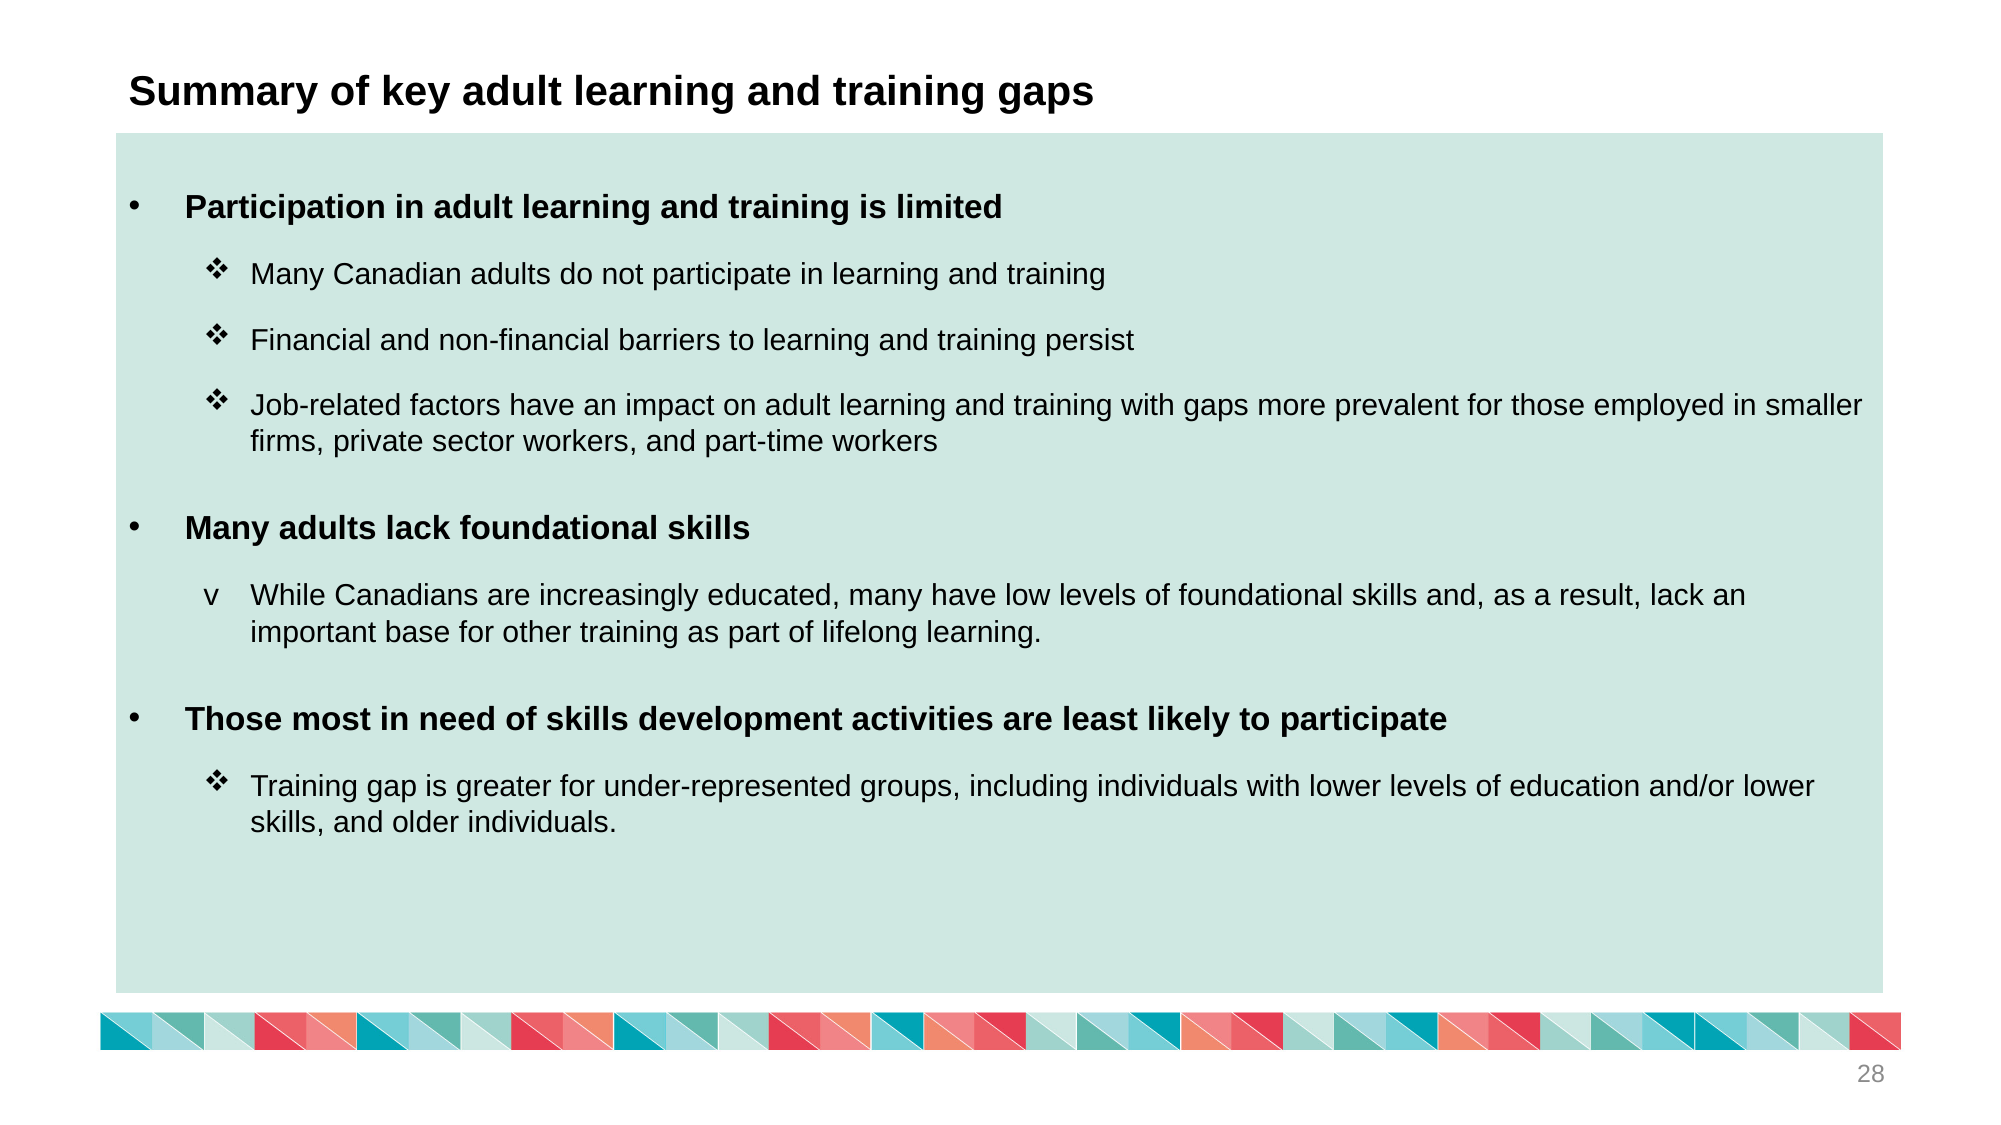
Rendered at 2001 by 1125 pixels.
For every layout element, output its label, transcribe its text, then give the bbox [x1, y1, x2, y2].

picture [0, 0, 2001, 1125]
text_box Summary of key adult learning and training gaps [113, 56, 1886, 129]
text_box Participation in adult learning and training is limited Many Canadian adults do not participate in learning and training Financial and non-financial barriers to learning and training persist Job-related factors have an impact on adult learning and training with gaps more prevalent for those employed in smaller firms, private sector workers, and part-time workers Many adults lack foundational skills While Canadians are increasingly educated, many have low levels of foundational skills and, as a result, lack an important base for other training as part of lifelong learning. Those most in need of skills development activities are least likely to participate Training gap is greater for under-represented groups, including individuals with lower levels of education and/or lower skills, and older individuals. [111, 129, 1887, 998]
slide_number 28 [1433, 1042, 1900, 1103]
